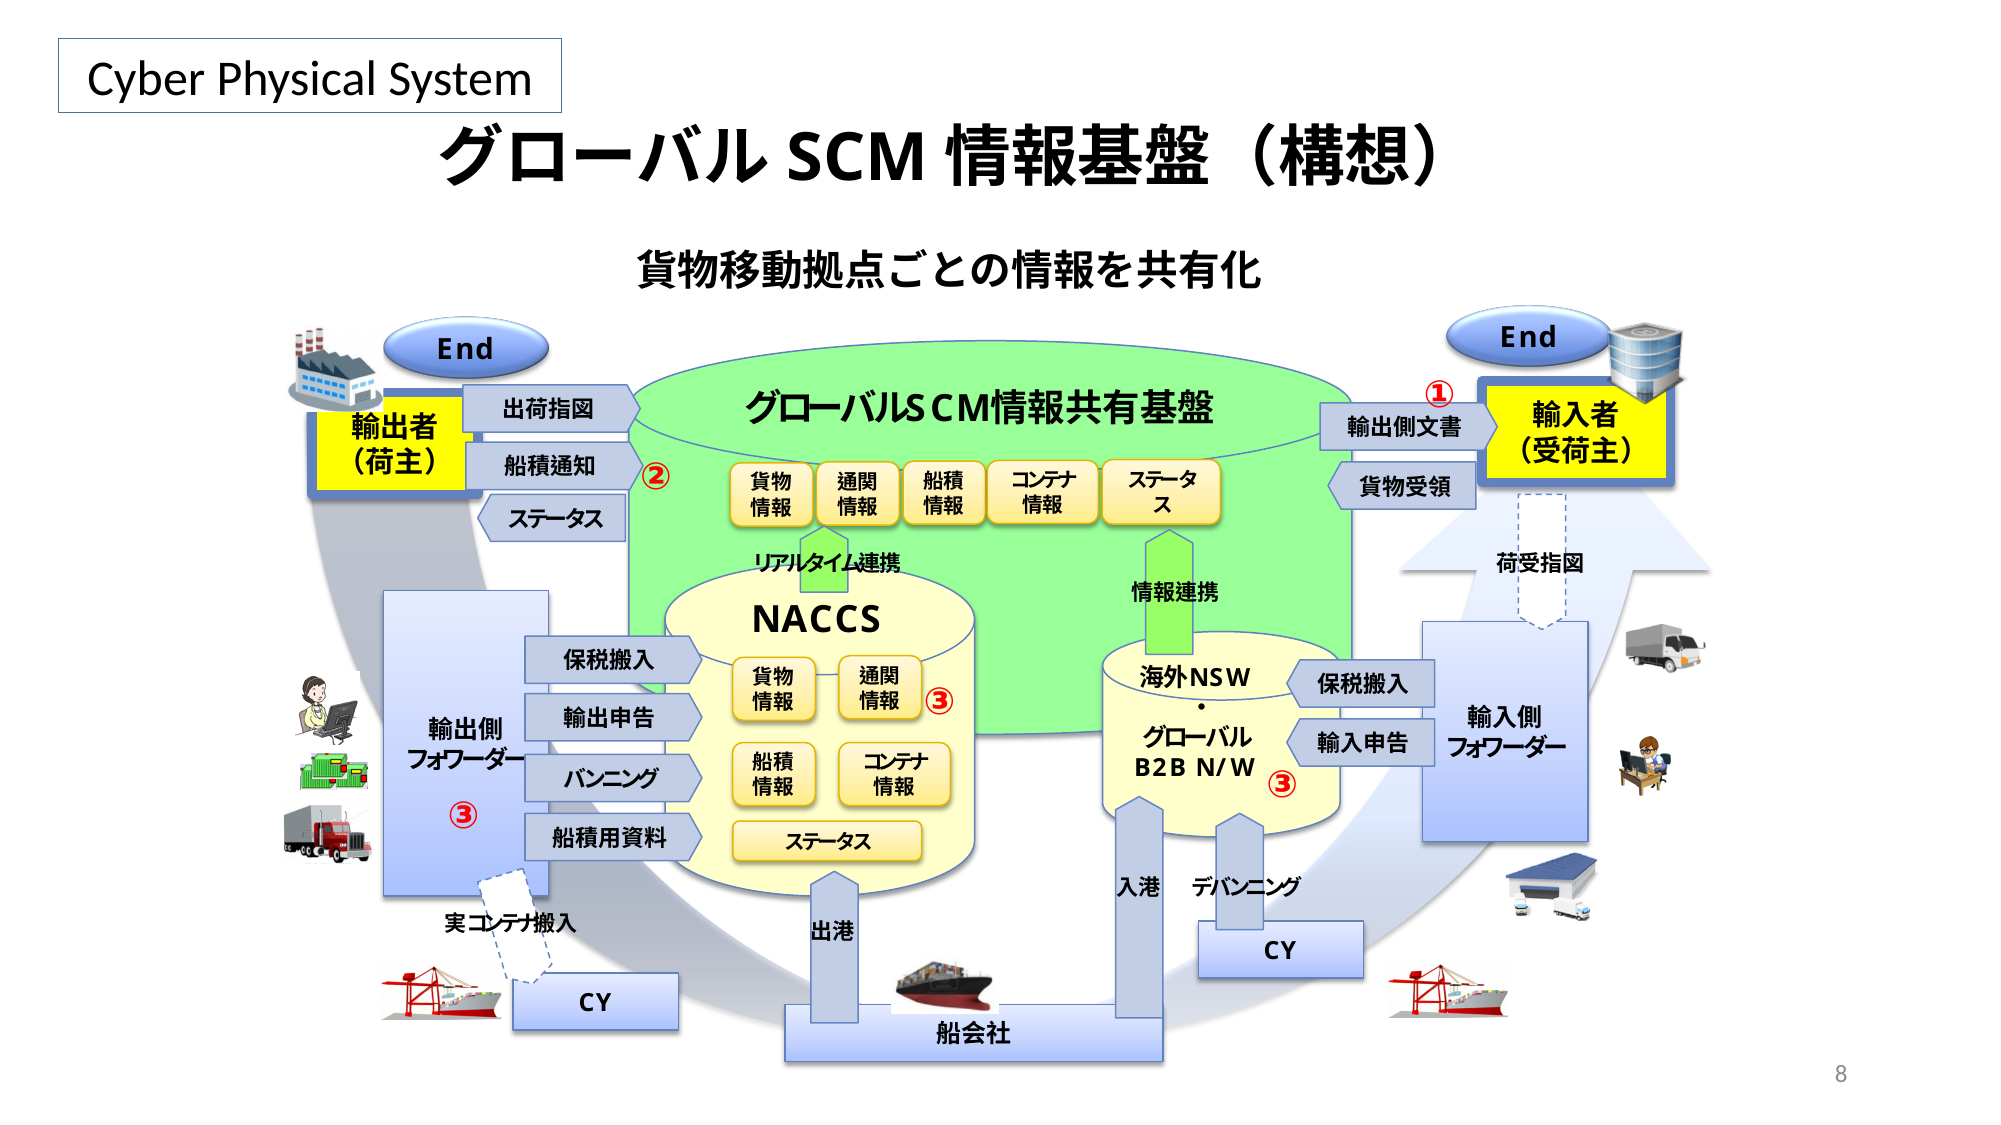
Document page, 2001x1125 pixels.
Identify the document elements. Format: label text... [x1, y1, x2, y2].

text_box Cyber Physical System [58, 38, 562, 113]
slide_number 8 [1412, 1042, 1863, 1103]
title グローバルSCM情報基盤（構想） [358, 104, 1558, 214]
text_box 貨物移動拠点ごとの情報を共有化 [35, 236, 1863, 302]
picture [283, 301, 1718, 1073]
